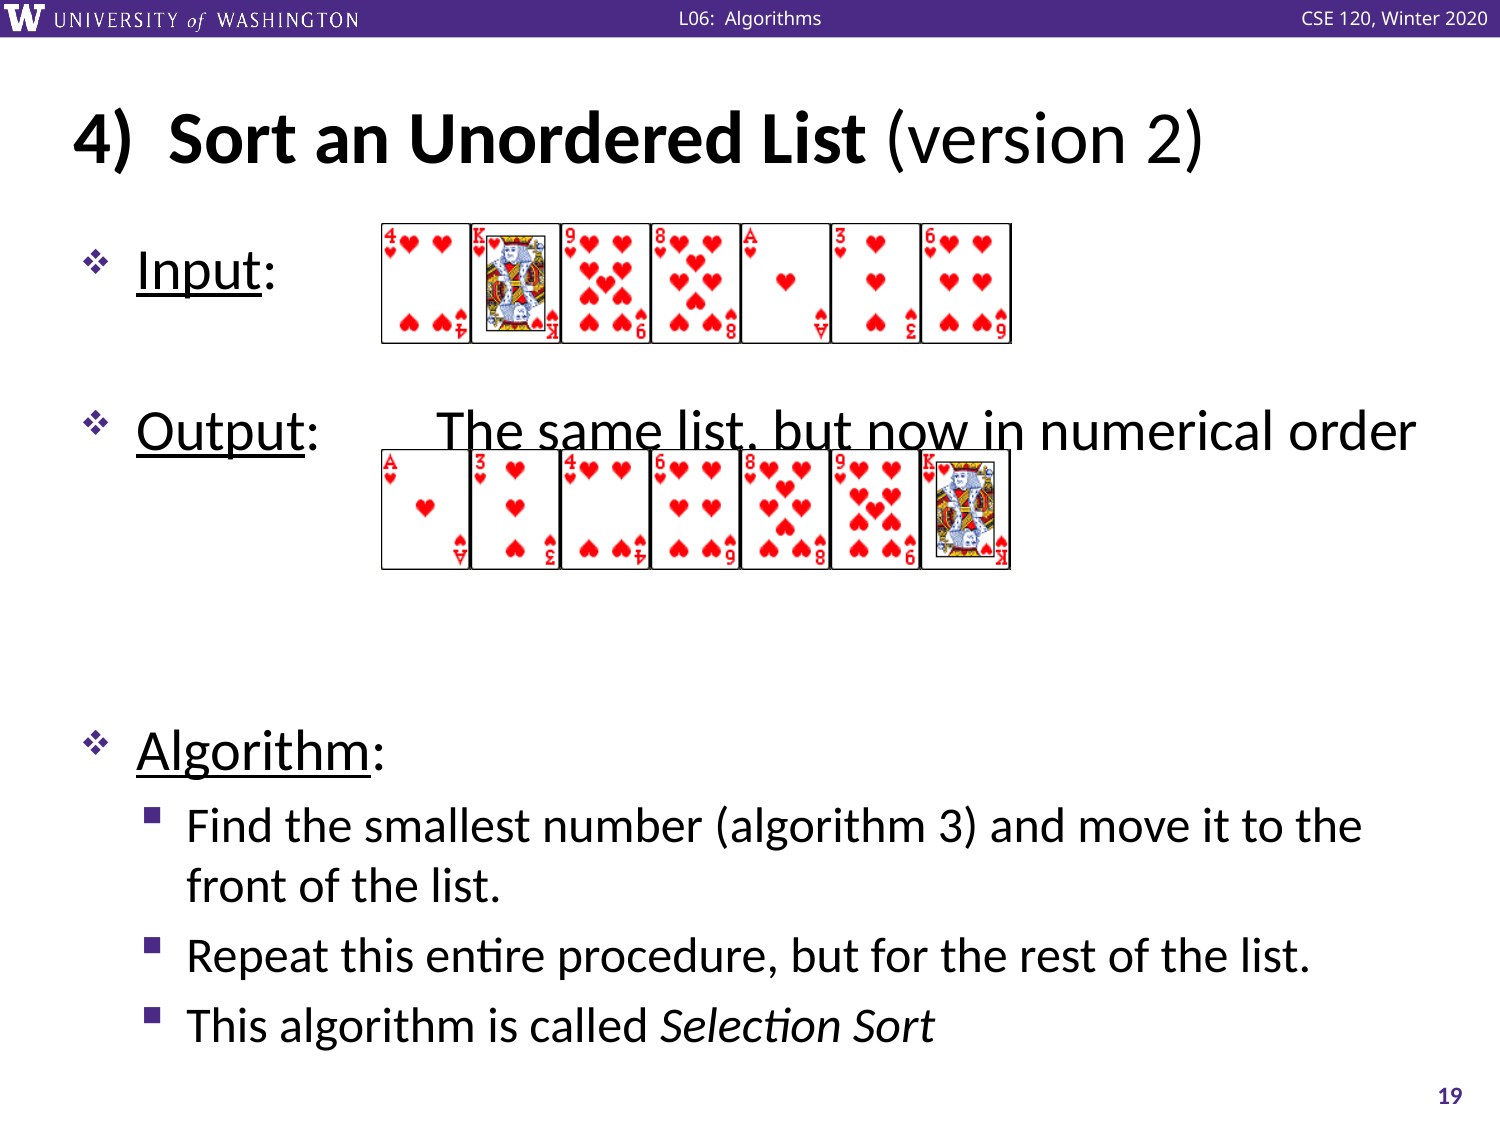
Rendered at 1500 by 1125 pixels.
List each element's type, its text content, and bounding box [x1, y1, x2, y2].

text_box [380, 449, 1012, 571]
slide_number 19 [1400, 1065, 1500, 1125]
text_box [381, 223, 1012, 344]
picture [4, 4, 358, 32]
title 4) Sort an Unordered List (version 2) [58, 71, 1438, 197]
list Input: Output: The same list, but now in numerical order Algorithm: Find the smallest number (algorithm 3) and move it to the front of the list. Repeat this entire procedure, but for the rest of the list. This algorithm is called Selection Sort [64, 223, 1438, 1040]
